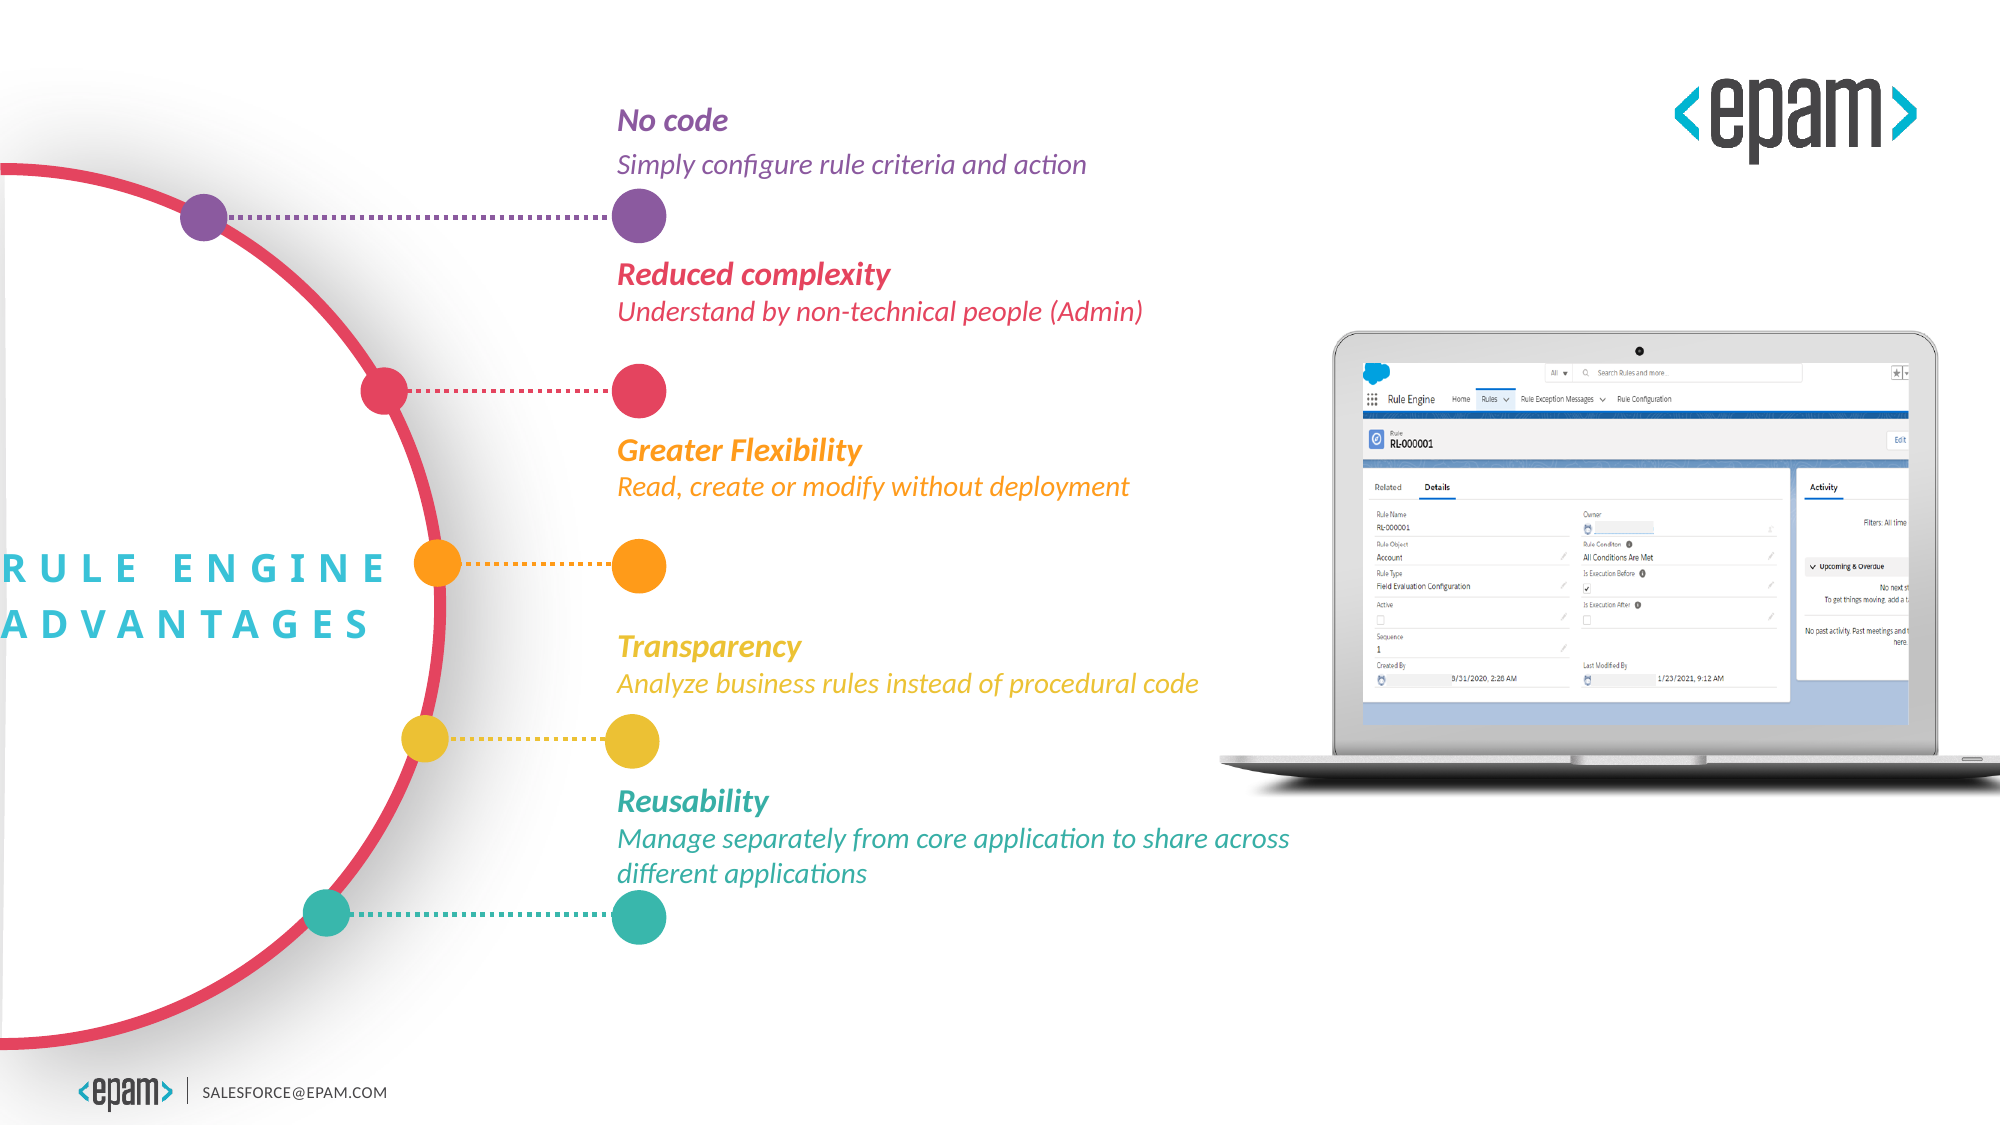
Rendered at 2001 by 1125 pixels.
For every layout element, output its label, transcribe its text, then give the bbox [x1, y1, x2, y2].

text_box [604, 714, 660, 769]
text_box [0, 167, 442, 1046]
picture [67, 1065, 183, 1124]
text_box [611, 363, 667, 419]
text_box Reusability Manage separately from core application to share across different applications [602, 771, 1461, 897]
text_box [400, 714, 450, 763]
text_box [179, 193, 228, 242]
text_box No code Simply configure rule criteria and action [602, 82, 1478, 188]
text_box [338, 761, 417, 892]
text_box Reduced complexity Understand by non-technical people (Admin) [602, 244, 1261, 335]
picture [1674, 78, 1917, 165]
text_box [413, 538, 462, 588]
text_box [1219, 330, 2000, 798]
text_box Greater Flexibility Read, create or modify without deployment [602, 420, 1219, 510]
text_box [611, 538, 667, 594]
text_box [226, 227, 375, 369]
text_box [359, 366, 409, 416]
text_box [611, 890, 667, 945]
text_box [302, 888, 351, 938]
text_box [397, 411, 441, 539]
text_box [611, 188, 667, 244]
text_box Transparency Analyze business rules instead of procedural code [602, 617, 1219, 707]
text_box [429, 587, 446, 715]
